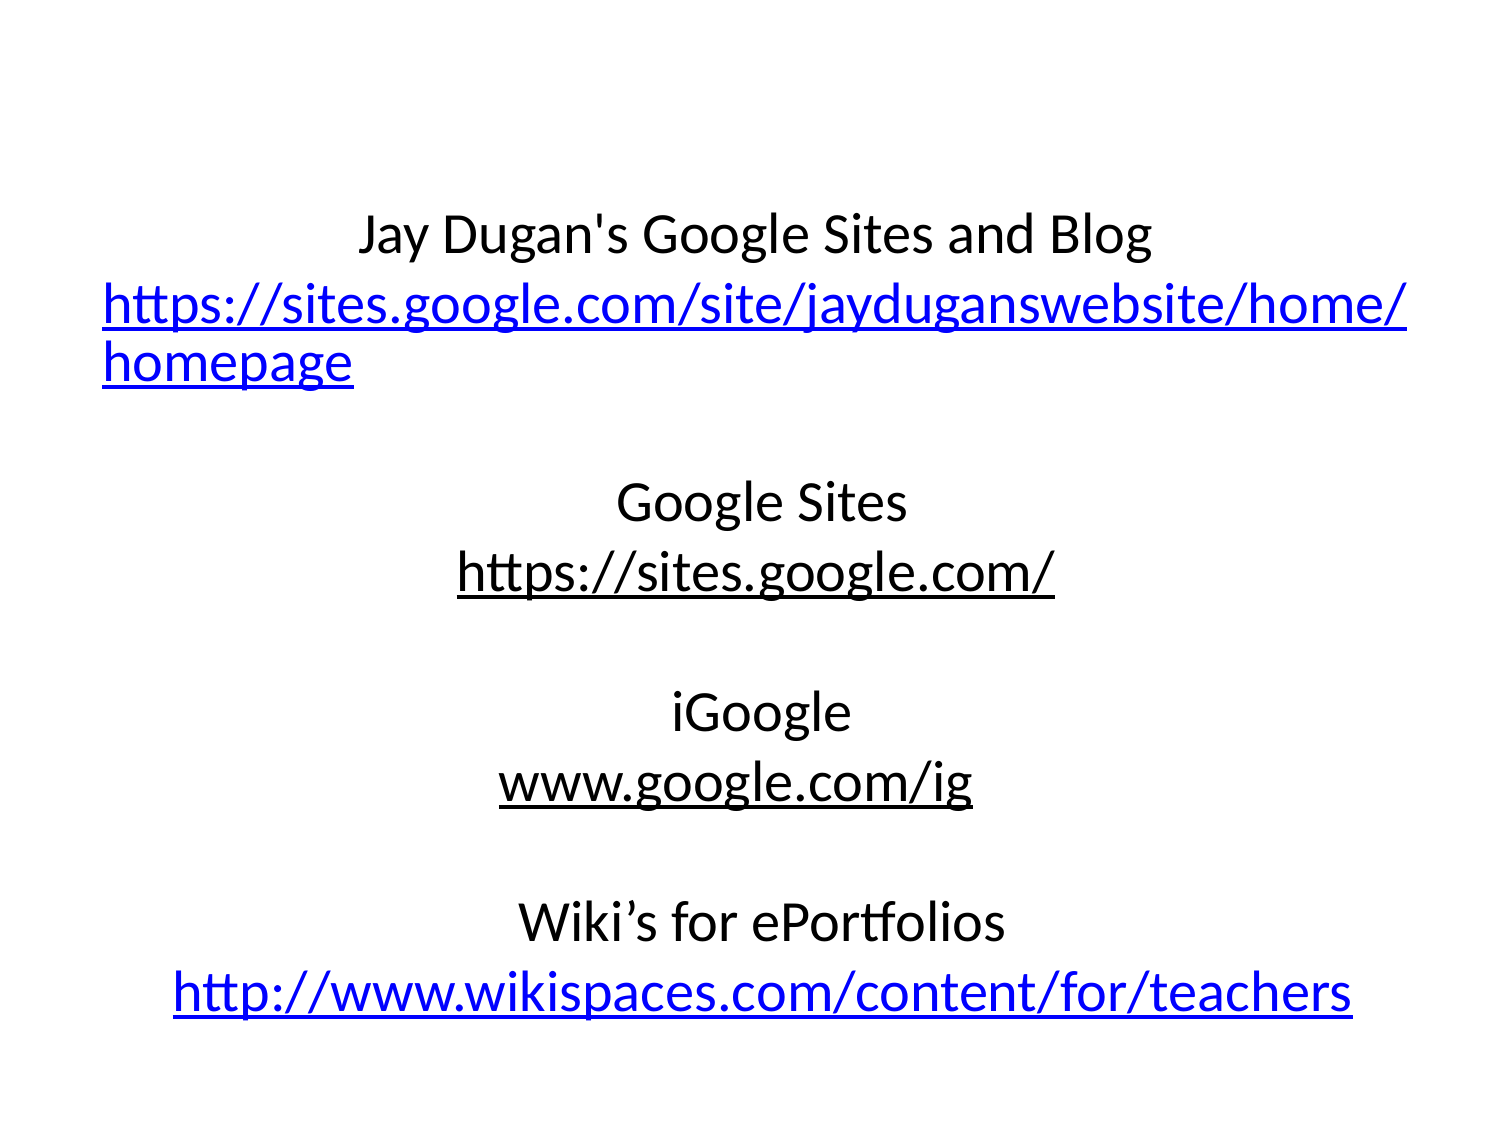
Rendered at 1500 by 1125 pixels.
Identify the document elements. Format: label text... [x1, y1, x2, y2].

text_box Jay Dugan's Google Sites and Blog https://sites.google.com/site/jayduganswebsite/home/homepage Google Sites https://sites.google.com/ iGoogle www.google.com/ig Wiki’s for ePortfolios http://www.wikispaces.com/content/for/teachers [87, 187, 1438, 1112]
